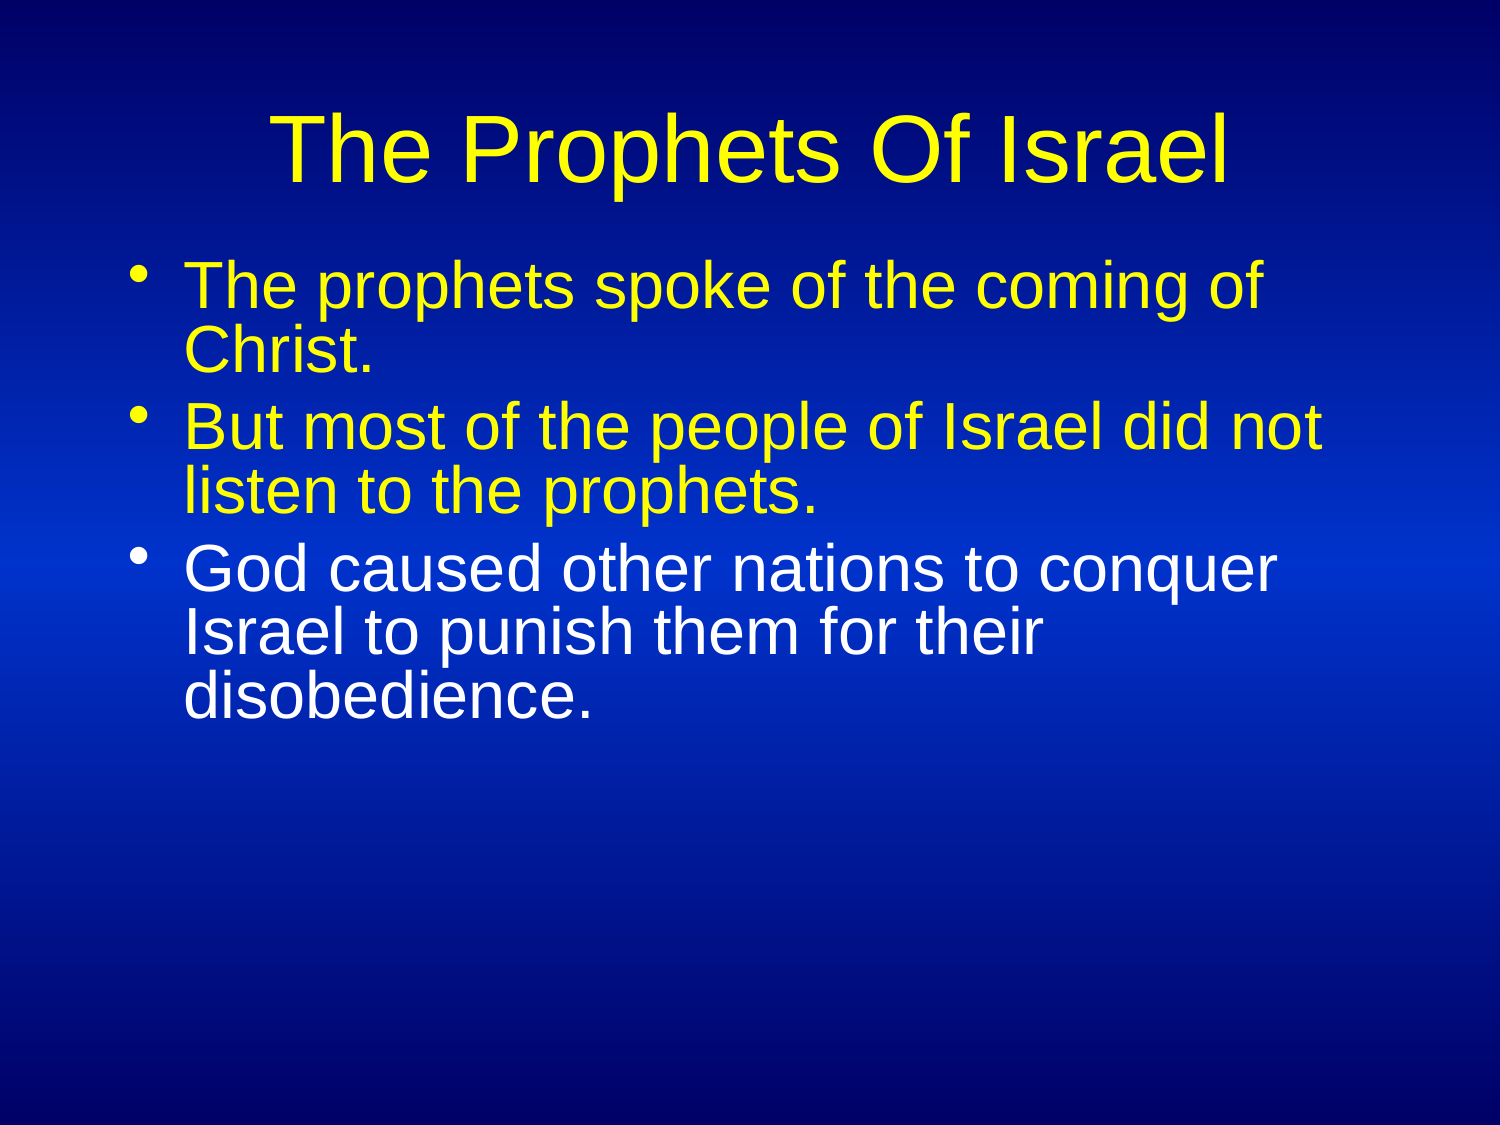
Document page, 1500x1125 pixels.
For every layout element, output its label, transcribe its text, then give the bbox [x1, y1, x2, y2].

title The Prophets Of Israel [37, 50, 1463, 238]
list The prophets spoke of the coming of Christ. But most of the people of Israel did not listen to the prophets. God caused other nations to conquer Israel to punish them for their disobedience. [112, 249, 1438, 850]
